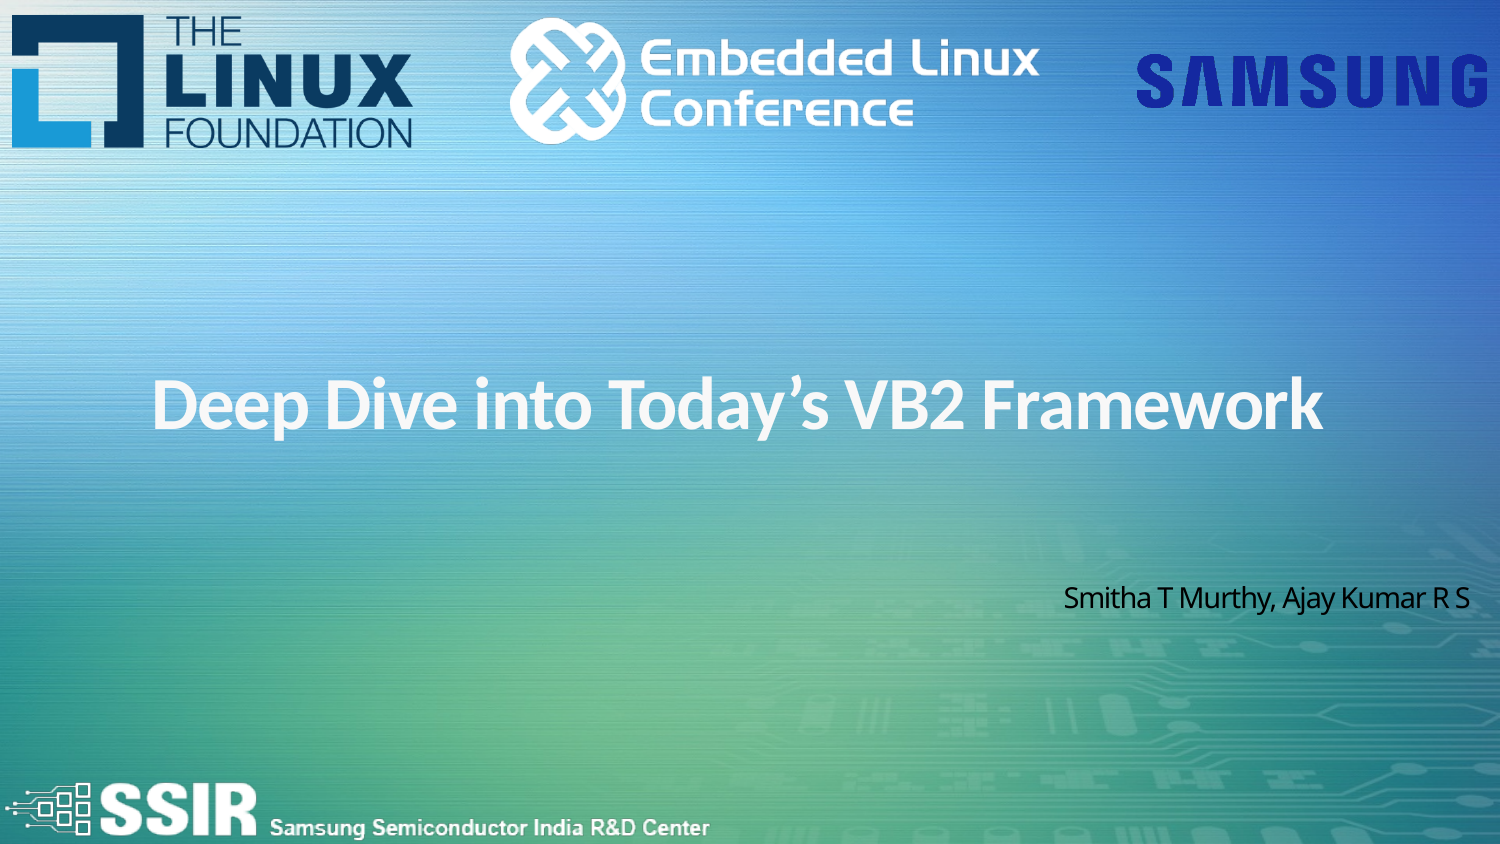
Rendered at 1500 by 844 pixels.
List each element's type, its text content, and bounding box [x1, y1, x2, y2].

title Deep Dive into Today’s VB2 Framework [37, 334, 1439, 466]
picture [0, 0, 1500, 844]
list Smitha T Murthy, Ajay Kumar R S [675, 571, 1486, 622]
